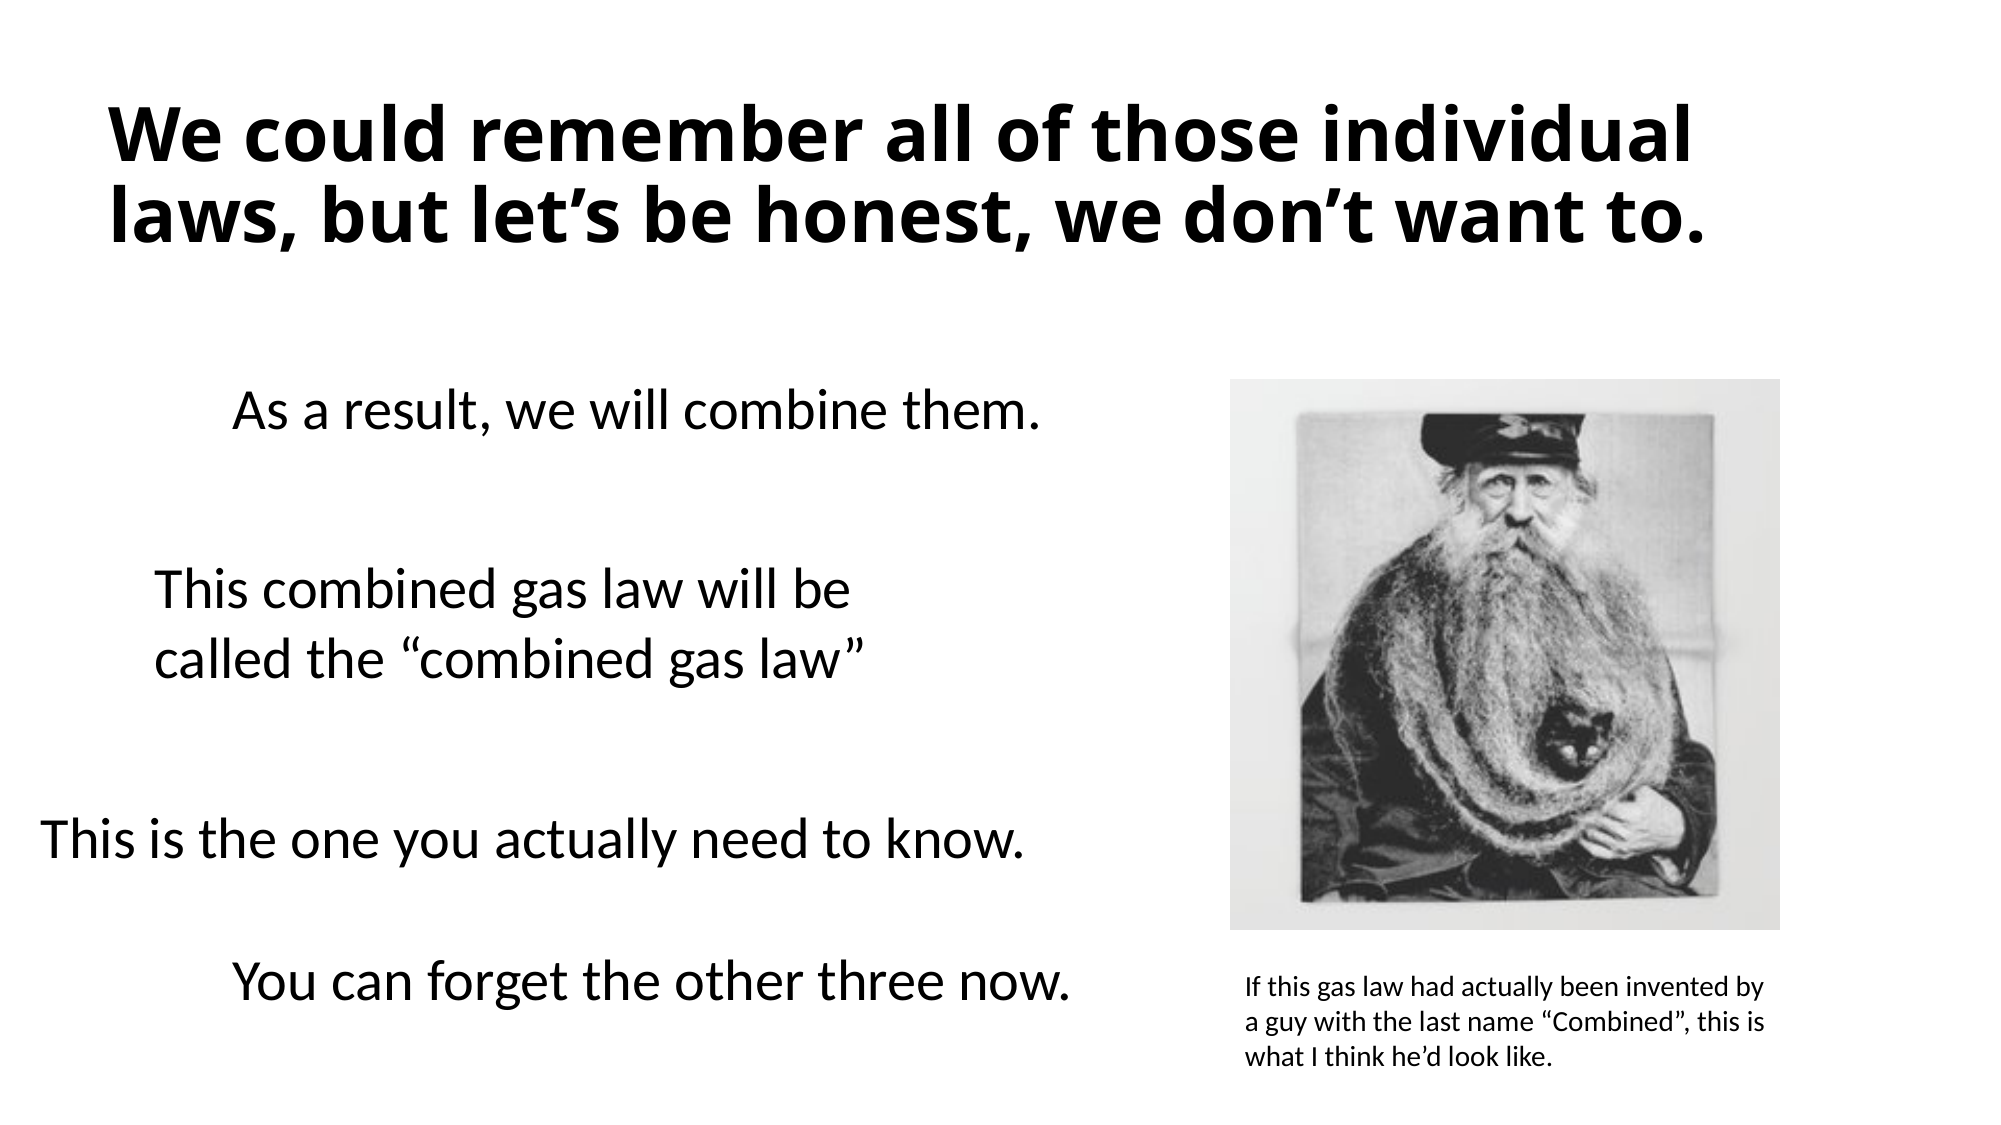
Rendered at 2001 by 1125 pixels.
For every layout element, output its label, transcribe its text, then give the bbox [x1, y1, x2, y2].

title We could remember all of those individual laws, but let’s be honest, we don’t want to. [93, 68, 1819, 287]
text_box This combined gas law will be called the “combined gas law” [140, 542, 1000, 698]
text_box If this gas law had actually been invented by a guy with the last name “Combined”, this is what I think he’d look like. [1230, 959, 1782, 1080]
text_box As a result, we will combine them. [217, 363, 1186, 449]
picture [1229, 379, 1780, 930]
text_box This is the one you actually need to know. [26, 792, 1053, 878]
text_box You can forget the other three now. [217, 934, 1140, 1020]
